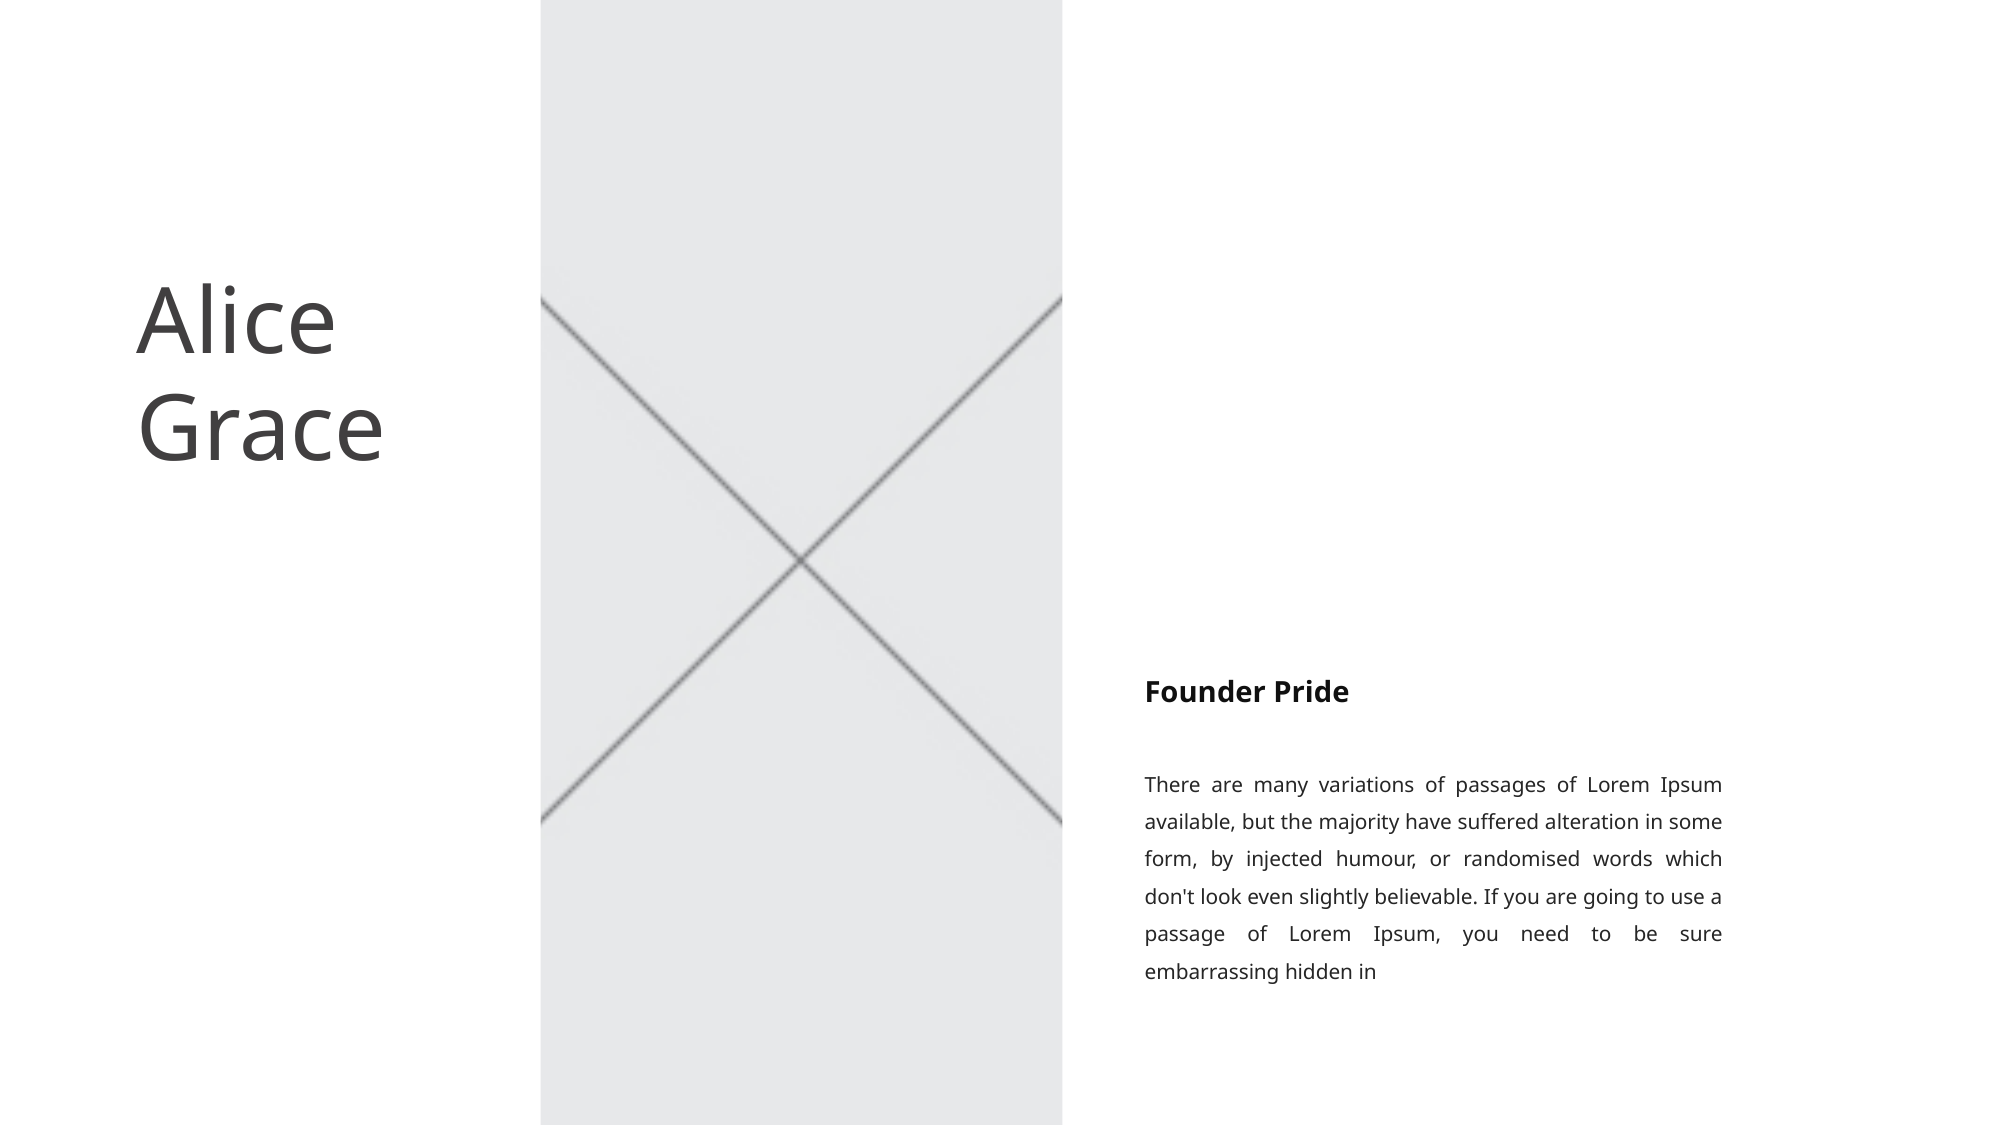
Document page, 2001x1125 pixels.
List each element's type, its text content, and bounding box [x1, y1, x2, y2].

text_box Founder Pride [1129, 665, 1552, 716]
text_box There are many variations of passages of Lorem Ipsum available, but the majority have suffered alteration in some form, by injected humour, or randomised words which don't look even slightly believable. If you are going to use a passage of Lorem Ipsum, you need to be sure embarrassing hidden in [1129, 751, 1738, 991]
picture [540, 0, 1063, 1125]
text_box Grace [121, 370, 540, 478]
text_box Alice [121, 263, 540, 370]
